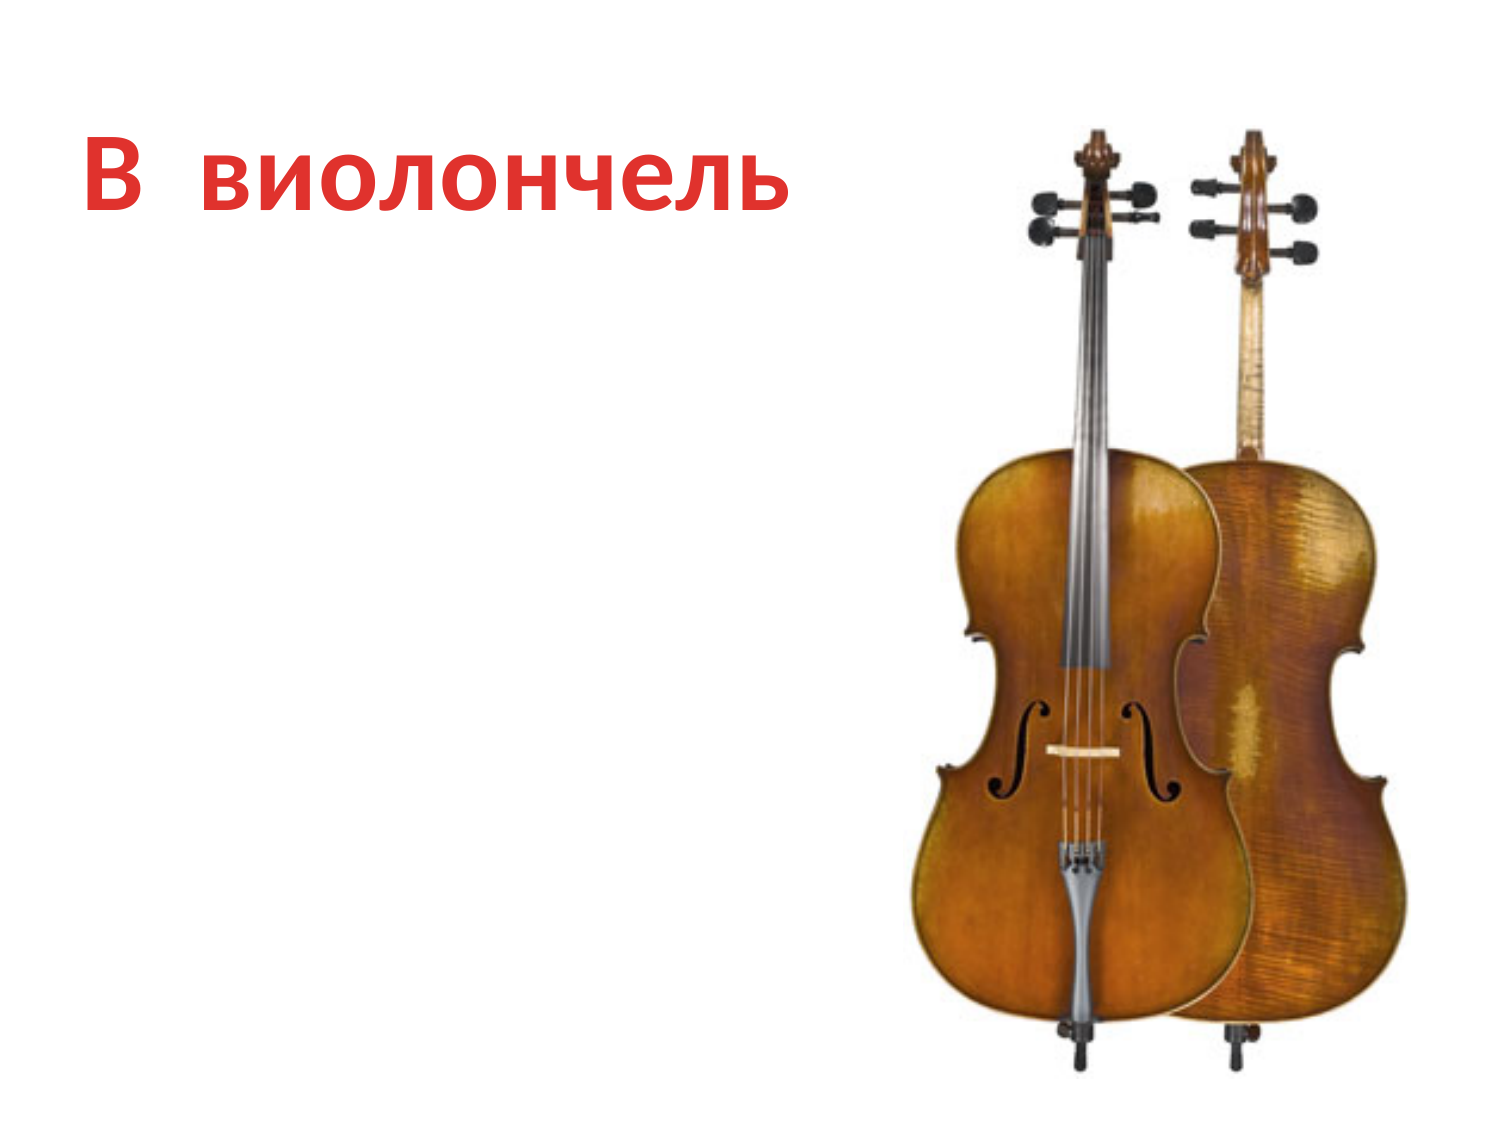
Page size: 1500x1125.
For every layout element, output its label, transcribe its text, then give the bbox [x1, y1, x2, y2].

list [903, 125, 1412, 1079]
text_box В виолончель [66, 89, 808, 240]
